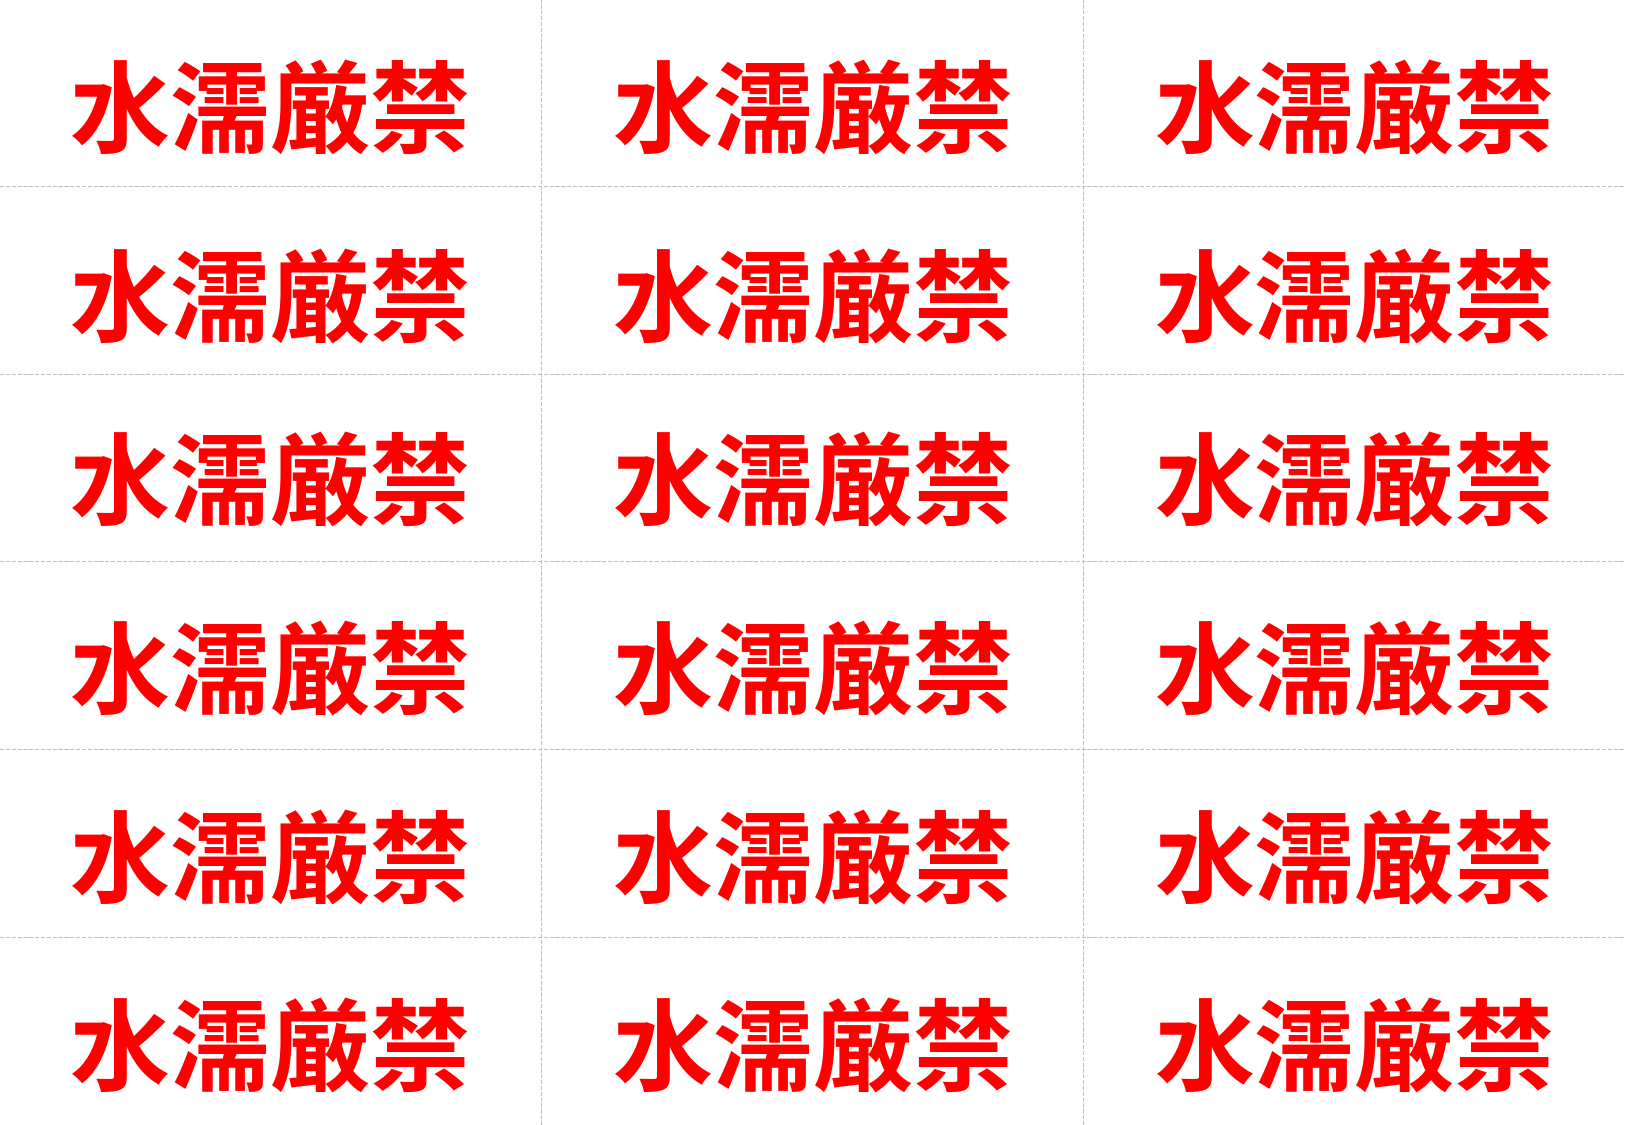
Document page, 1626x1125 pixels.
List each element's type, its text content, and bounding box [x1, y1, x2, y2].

text_box 水濡厳禁 [70, 606, 471, 727]
text_box 水濡厳禁 [613, 417, 1014, 538]
text_box 水濡厳禁 [1154, 795, 1556, 916]
text_box 水濡厳禁 [70, 795, 471, 916]
text_box 水濡厳禁 [70, 983, 471, 1104]
text_box 水濡厳禁 [70, 45, 471, 166]
text_box 水濡厳禁 [1154, 45, 1556, 166]
text_box 水濡厳禁 [1154, 606, 1556, 727]
text_box 水濡厳禁 [1154, 983, 1556, 1104]
text_box 水濡厳禁 [613, 45, 1014, 166]
text_box 水濡厳禁 [613, 983, 1014, 1104]
text_box 水濡厳禁 [613, 606, 1014, 727]
text_box 水濡厳禁 [1154, 234, 1556, 355]
text_box 水濡厳禁 [70, 234, 471, 355]
text_box 水濡厳禁 [613, 234, 1014, 355]
text_box 水濡厳禁 [70, 417, 471, 538]
text_box 水濡厳禁 [1154, 417, 1556, 538]
text_box 水濡厳禁 [613, 795, 1014, 916]
